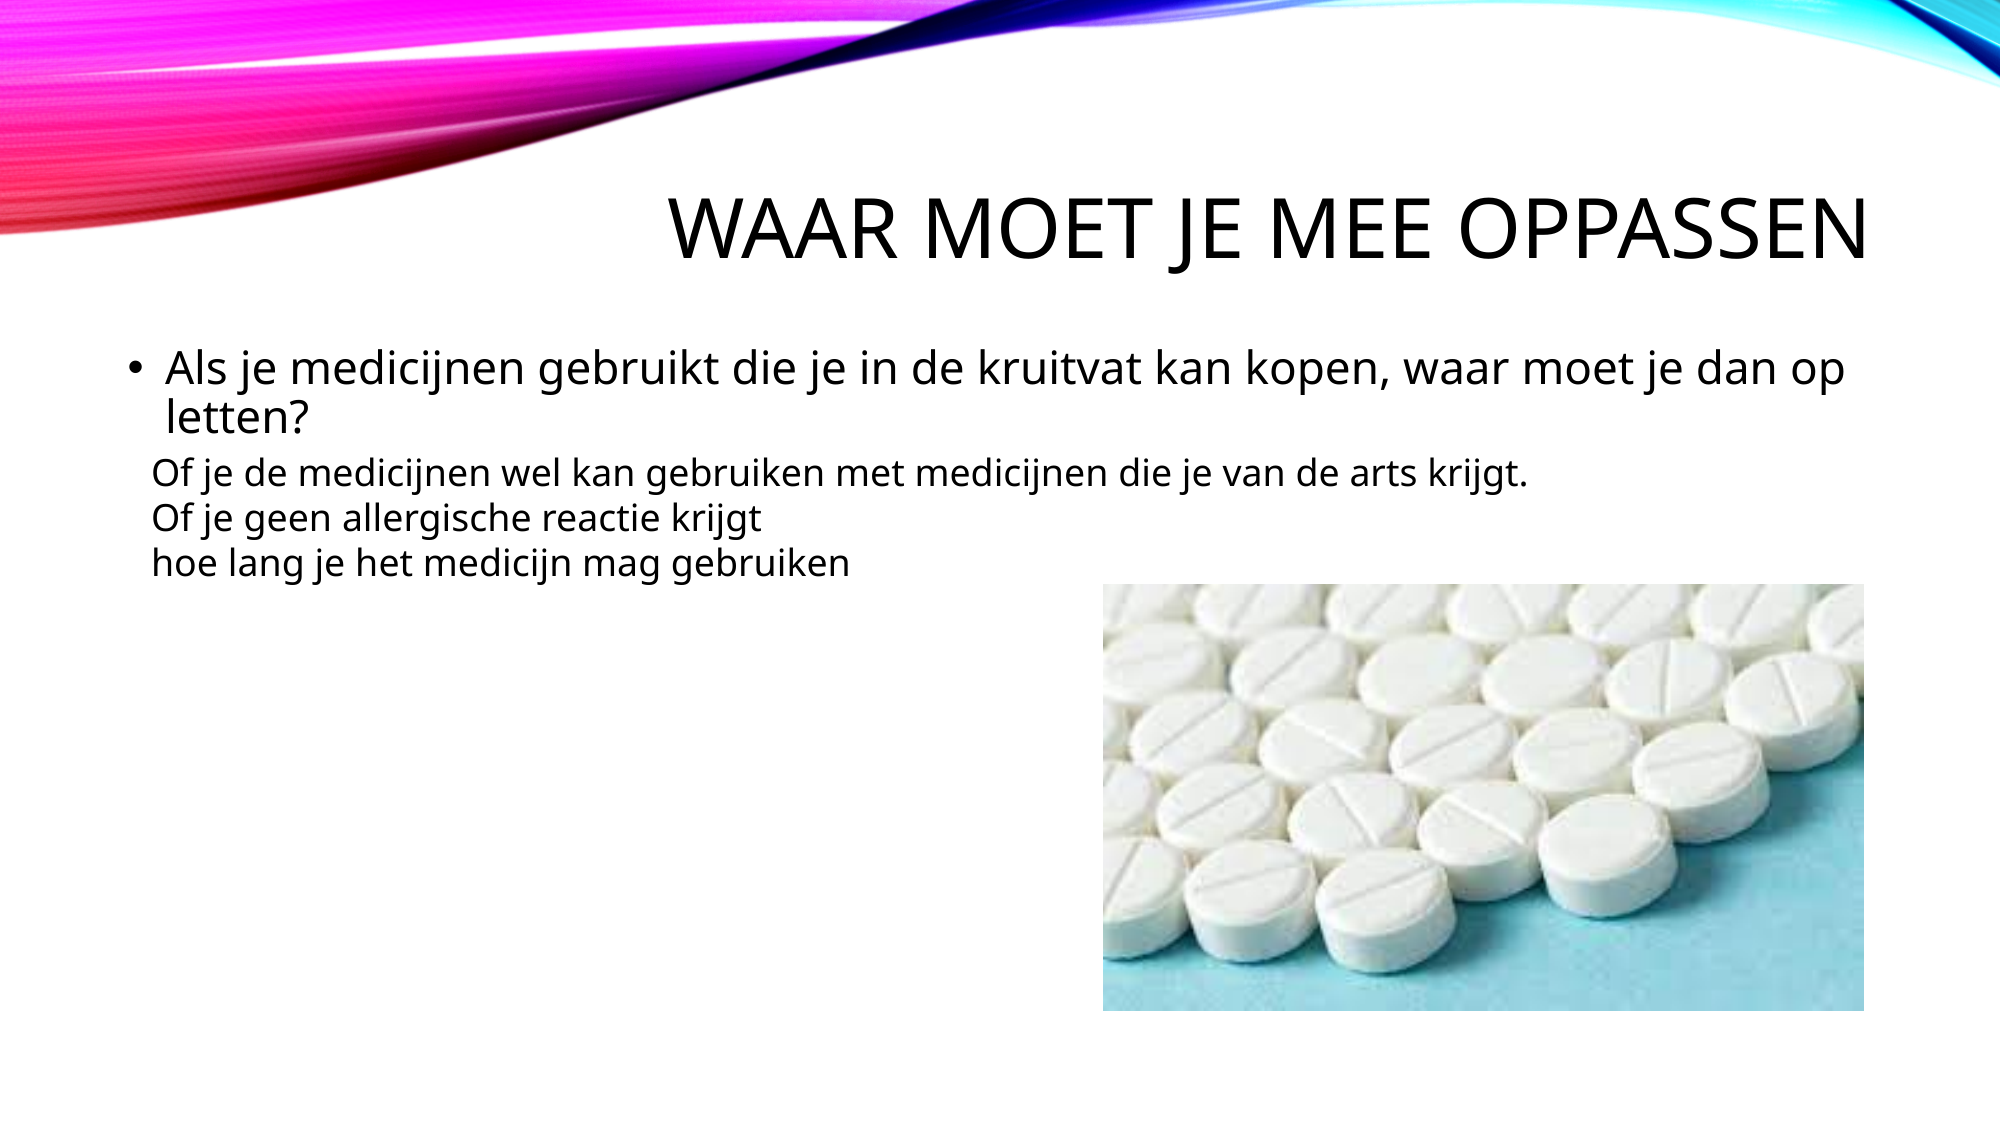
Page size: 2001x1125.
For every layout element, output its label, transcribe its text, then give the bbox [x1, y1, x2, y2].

picture [0, 0, 2000, 237]
list Als je medicijnen gebruikt die je in de kruitvat kan kopen, waar moet je dan op letten? [112, 337, 1968, 849]
title Waar moet je mee oppassen [474, 125, 1888, 337]
text_box Of je de medicijnen wel kan gebruiken met medicijnen die je van de arts krijgt. Of je geen allergische reactie krijgt hoe lang je het medicijn mag gebruiken [136, 441, 1924, 591]
picture [1890, 0, 2000, 75]
picture [1103, 584, 1864, 1011]
picture [1910, 0, 2000, 45]
